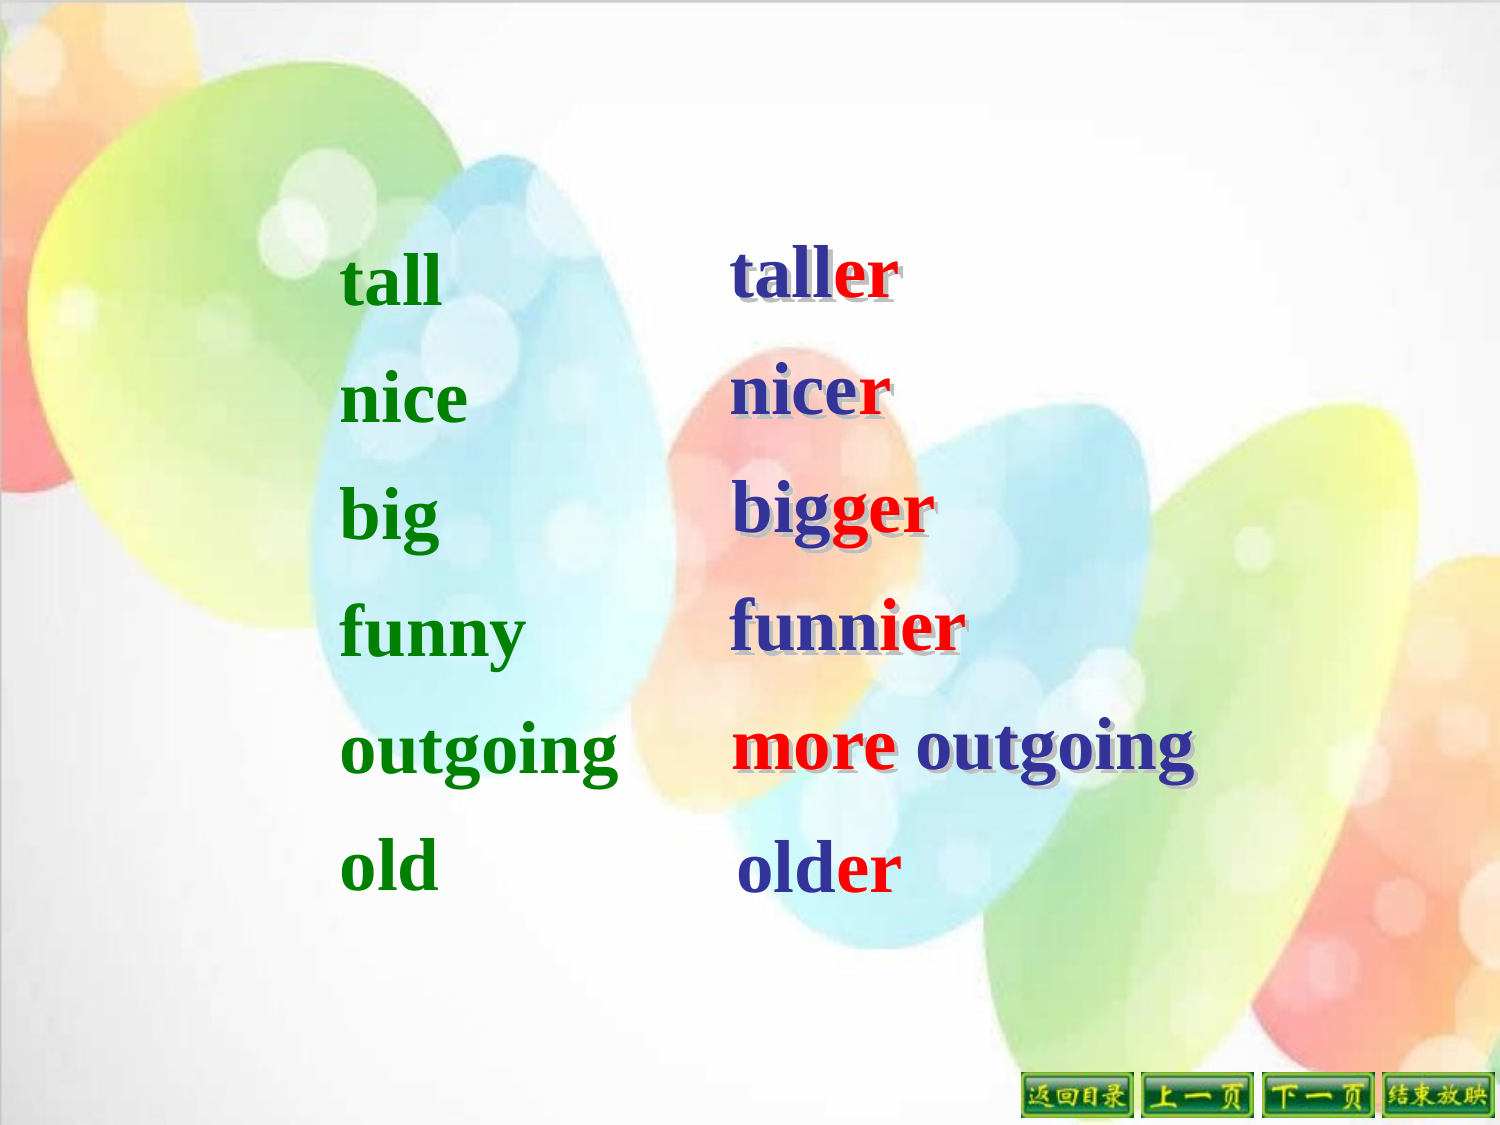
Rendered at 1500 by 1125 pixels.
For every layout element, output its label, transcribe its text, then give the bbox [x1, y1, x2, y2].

text_box bigger [716, 456, 951, 550]
text_box taller [714, 220, 915, 314]
text_box tall nice big funny outgoing old [324, 196, 916, 913]
text_box funnier [714, 574, 982, 668]
picture [0, 0, 1500, 1125]
text_box older [702, 810, 1081, 916]
text_box more outgoing [716, 692, 1210, 786]
text_box nicer [714, 337, 975, 432]
